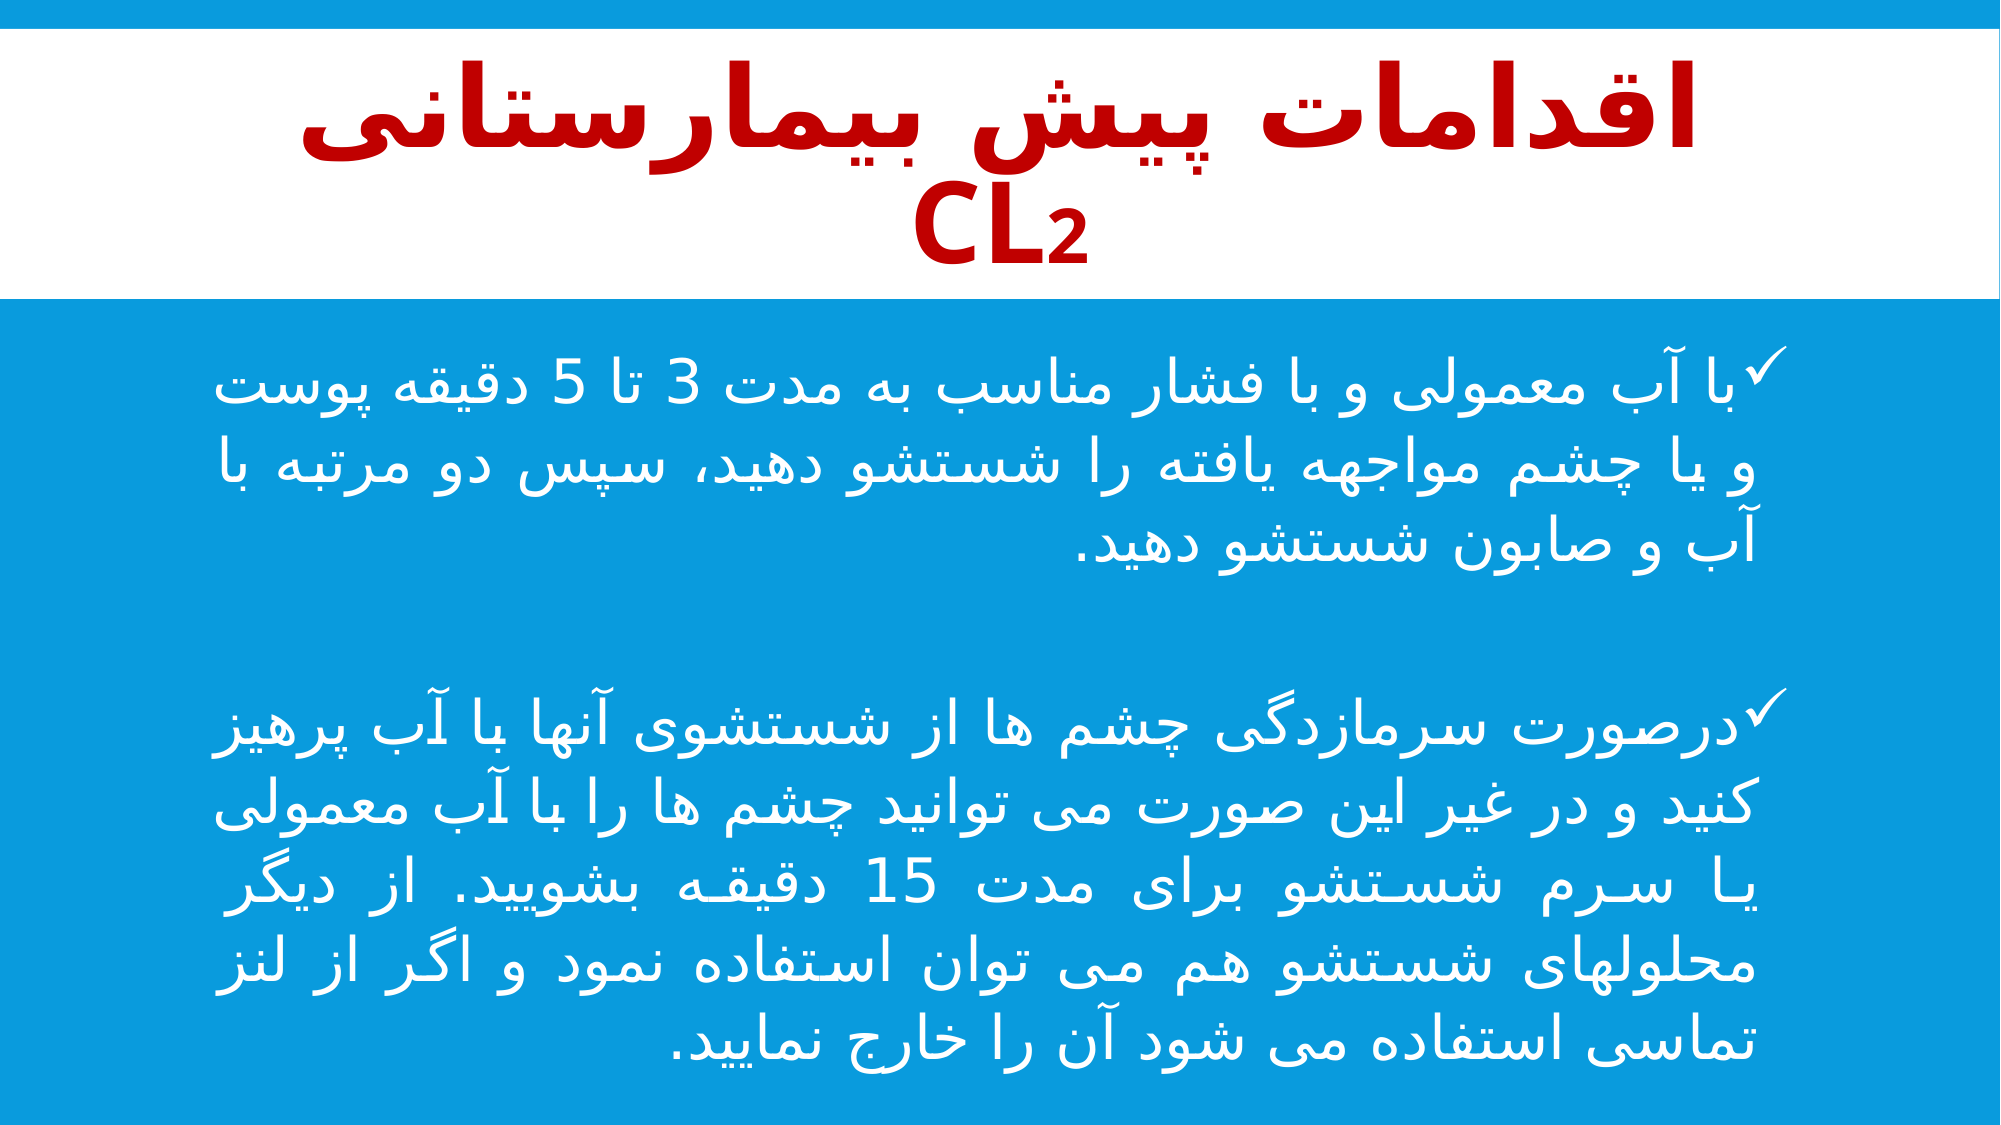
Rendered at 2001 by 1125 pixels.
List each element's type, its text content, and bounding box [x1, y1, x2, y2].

list با آب معمولی و با فشار مناسب به مدت 3 تا 5 دقیقه پوست و یا چشم مواجهه یافته را شستشو دهید، سپس دو مرتبه با آب و صابون شستشو دهید. درصورت سرمازدگی چشم ها از شستشوی آنها با آب پرهیز کنید و در غیر این صورت می توانید چشم ها را با آب معمولی یا سرم شستشو برای مدت 15 دقیقه بشویید. از دیگر محلولهای شستشو هم می توان استفاده نمود و اگر از لنز تماسی استفاده می شود آن را خارج نمایید. [197, 329, 1803, 1093]
title اقدامات پیش بیمارستانی Cl2 [197, 46, 1803, 295]
